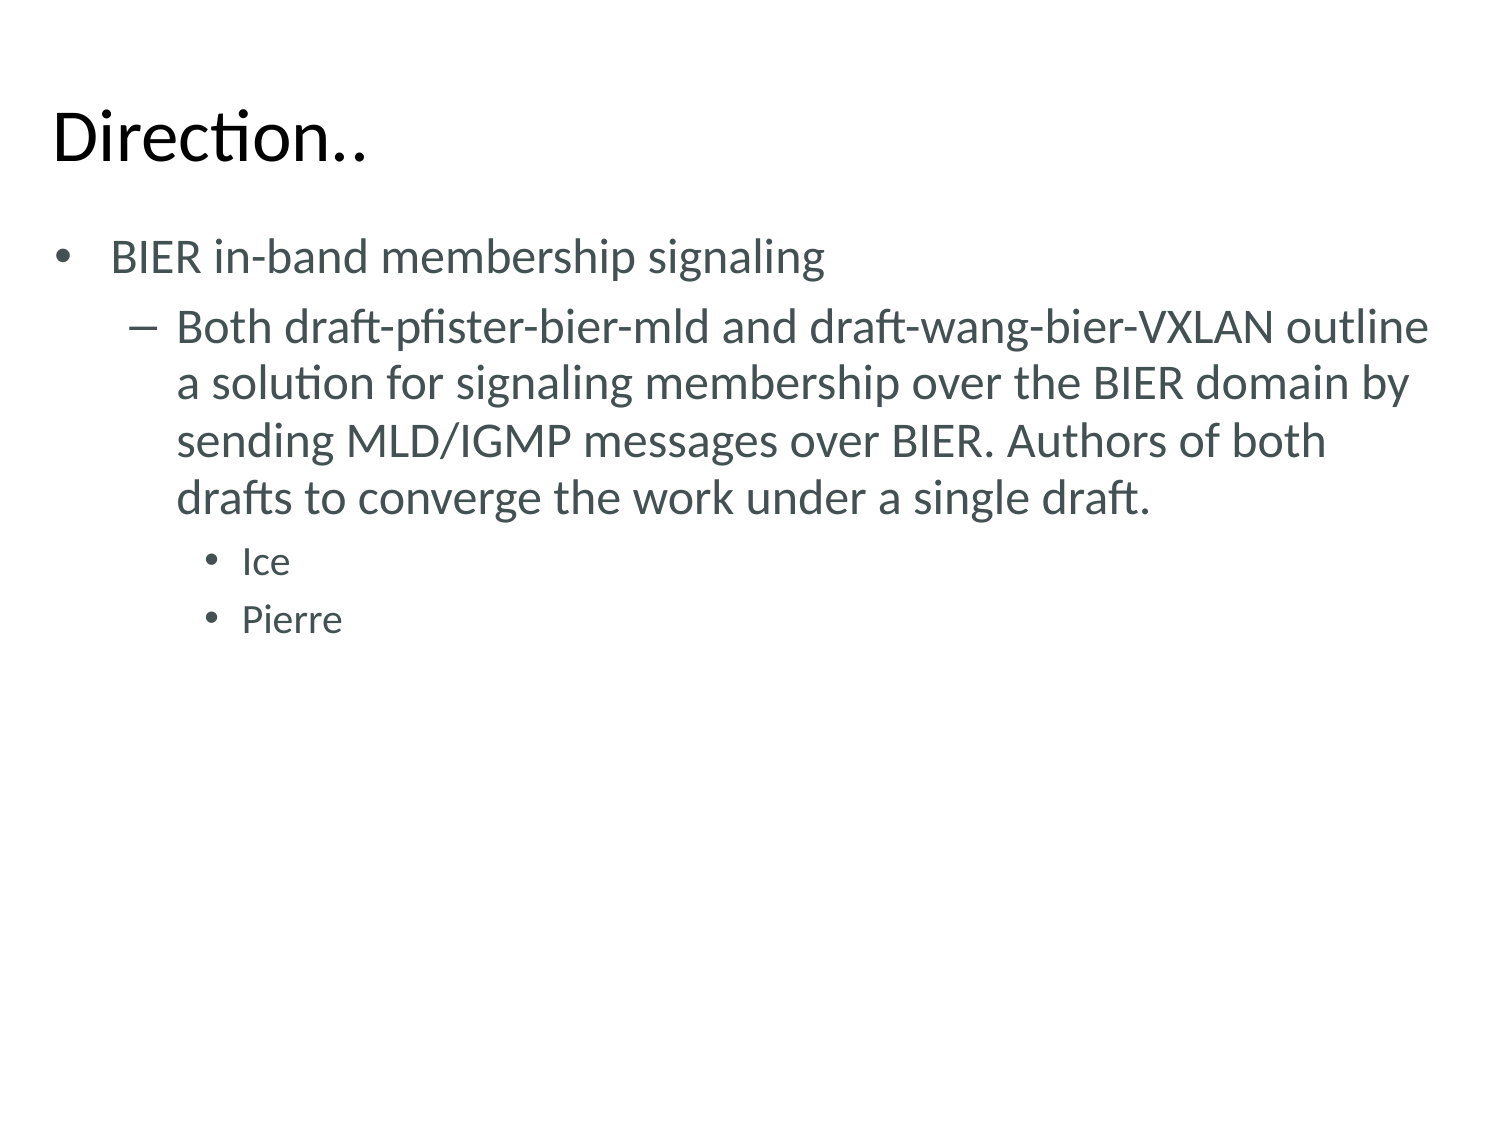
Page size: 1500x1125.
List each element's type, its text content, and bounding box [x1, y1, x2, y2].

title Direction.. [37, 70, 1447, 209]
list BIER in-band membership signaling Both draft-pfister-bier-mld and draft-wang-bier-VXLAN outline a solution for signaling membership over the BIER domain by sending MLD/IGMP messages over BIER. Authors of both drafts to converge the work under a single draft. Ice Pierre [39, 220, 1447, 1035]
